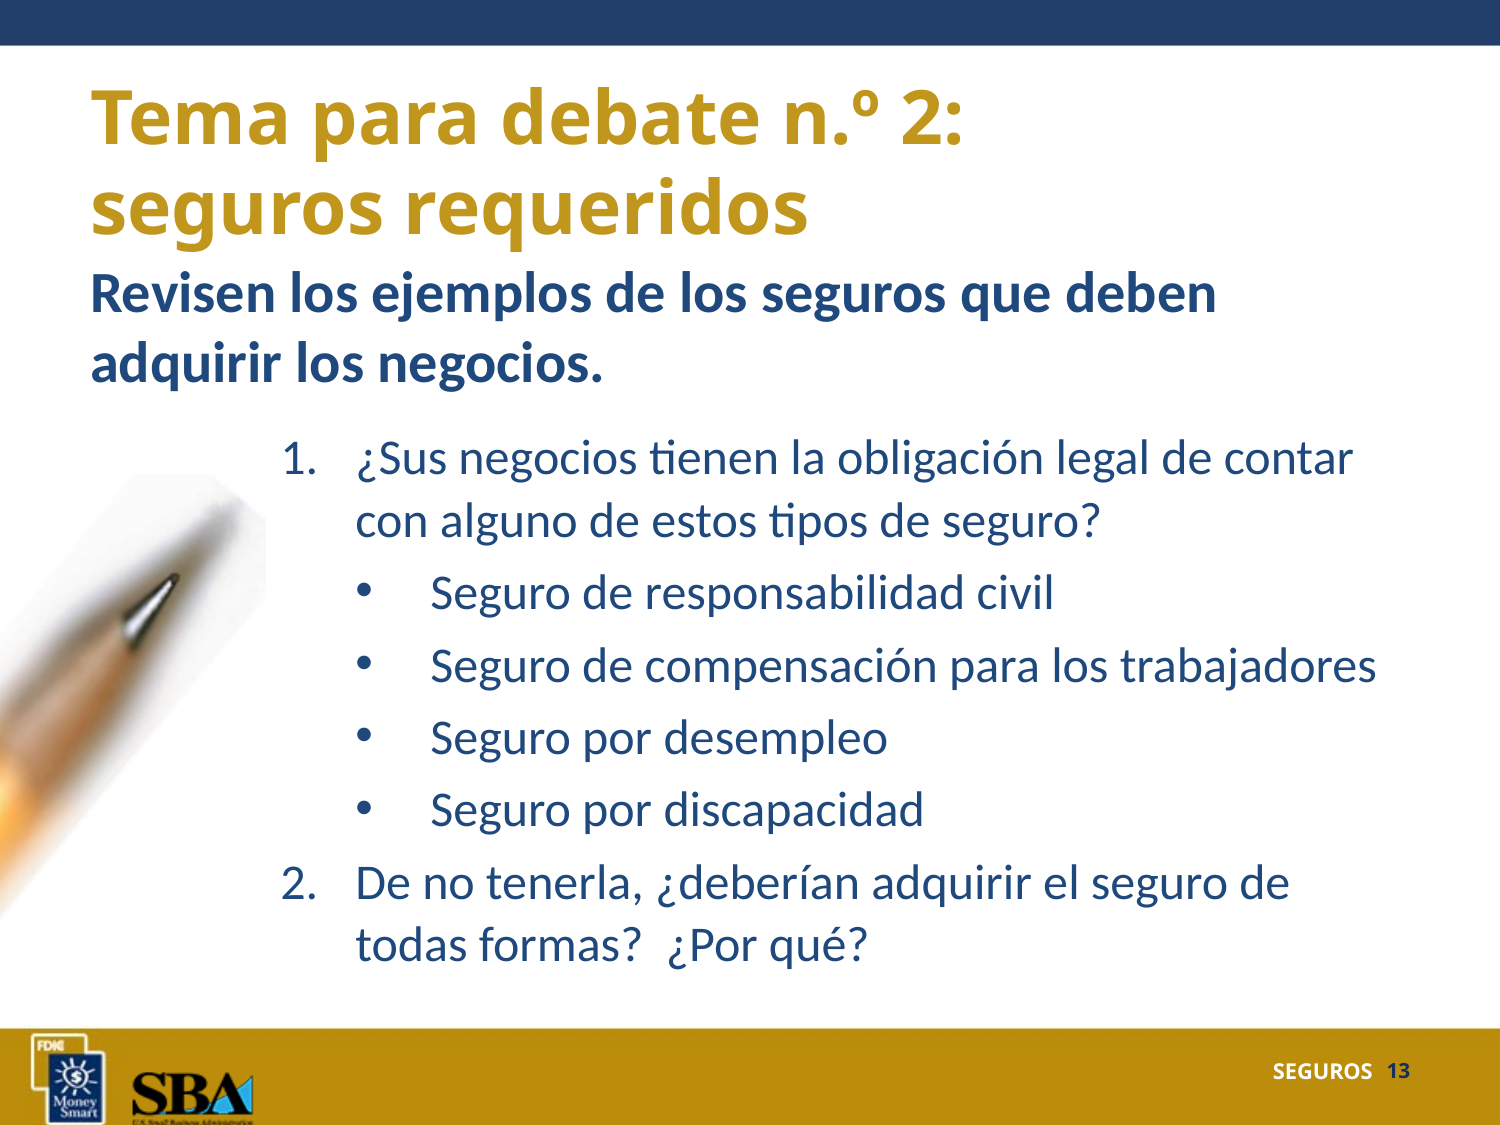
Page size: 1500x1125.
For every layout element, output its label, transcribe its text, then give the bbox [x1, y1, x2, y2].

title Tema para debate n.º 2: seguros requeridos [74, 62, 1426, 163]
text_box ¿Sus negocios tienen la obligación legal de contar con alguno de estos tipos de seguro? Seguro de responsabilidad civil Seguro de compensación para los trabajadores Seguro por desempleo Seguro por discapacidad De no tenerla, ¿deberían adquirir el seguro de todas formas? ¿Por qué? [265, 414, 1425, 980]
picture [0, 0, 1500, 1125]
list Revisen los ejemplos de los seguros que deben adquirir los negocios. [74, 246, 1426, 430]
